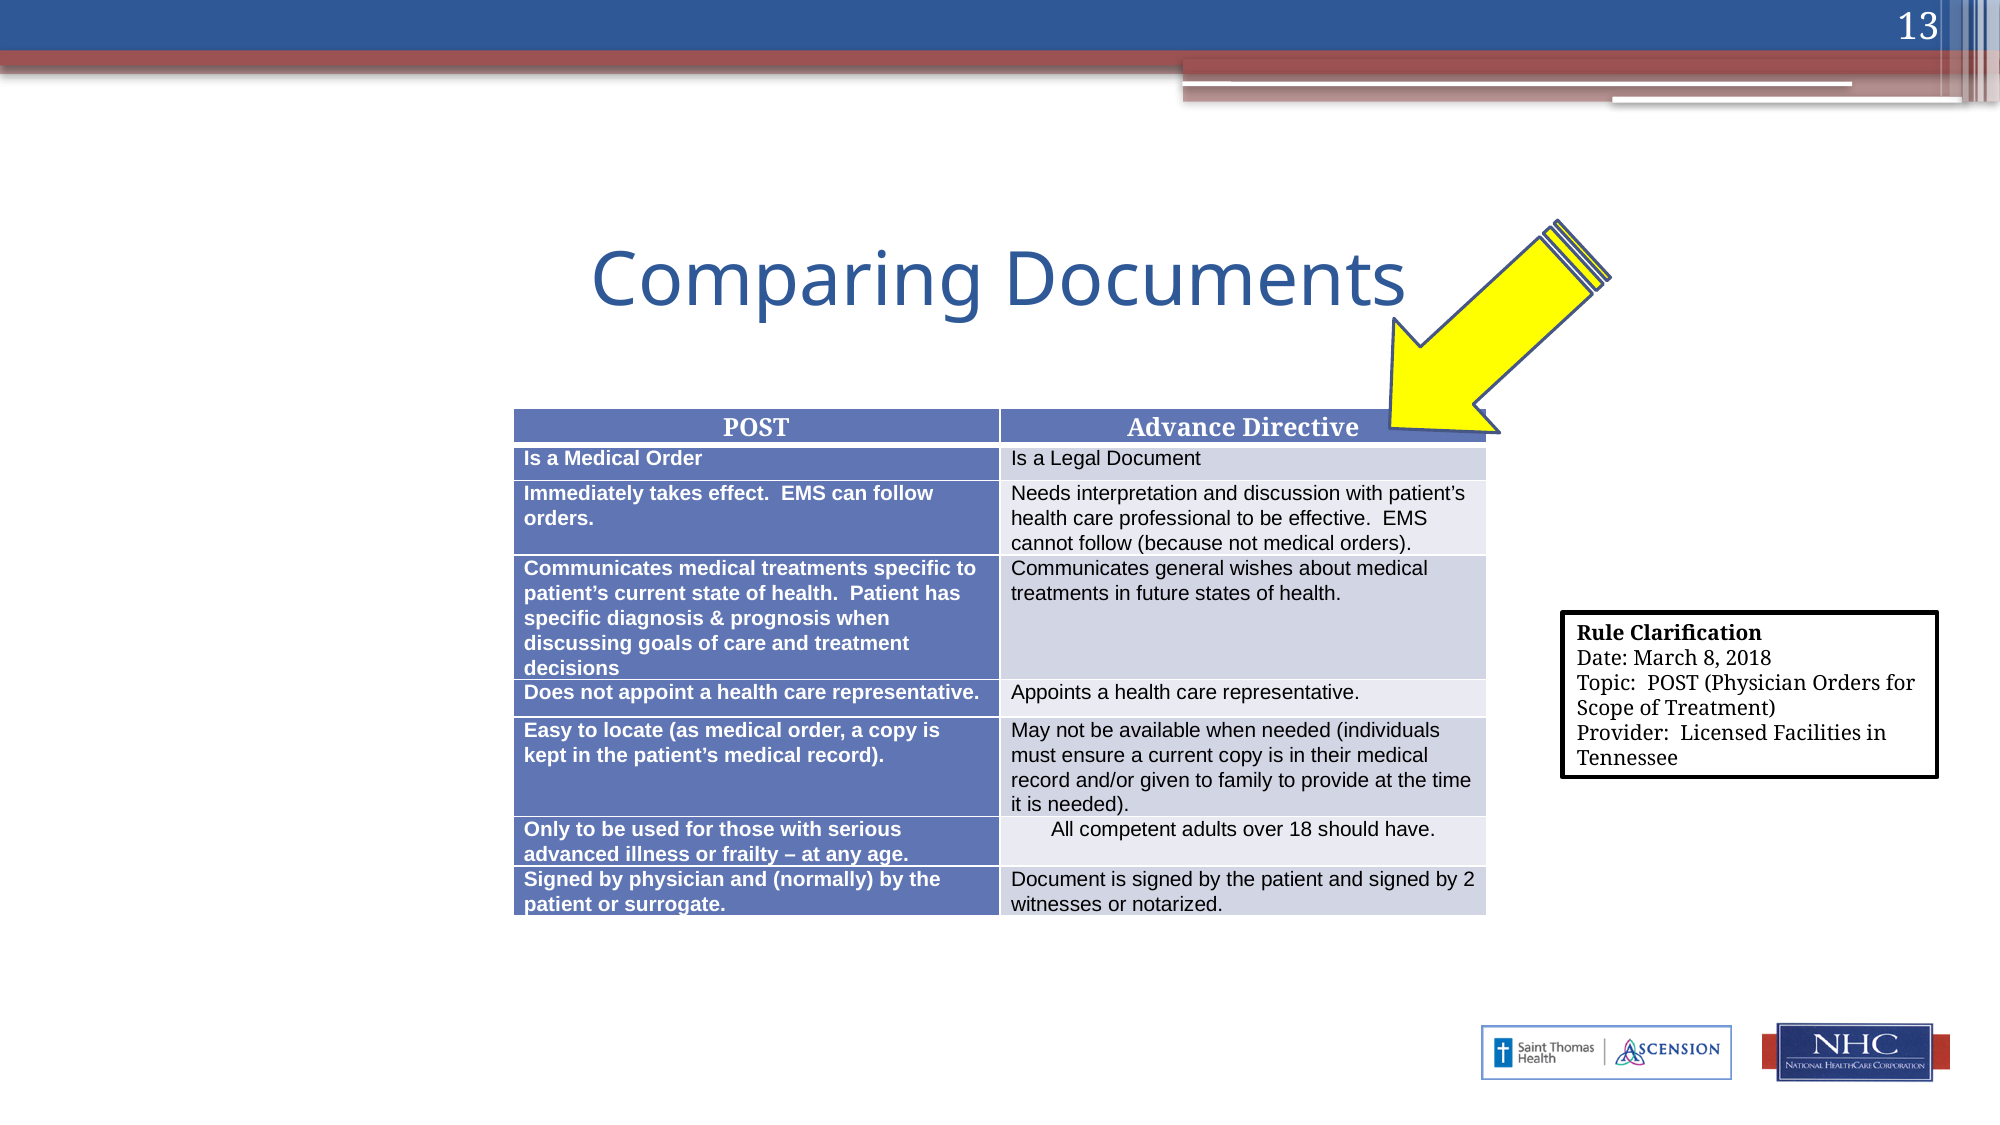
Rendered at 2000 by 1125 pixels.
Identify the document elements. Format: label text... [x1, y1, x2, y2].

text_box Rule Clarification Date: March 8, 2018 Topic: POST (Physician Orders for Scope of Treatment) Provider: Licensed Facilities in Tennessee [1562, 612, 1938, 778]
slide_number 13 [1787, 0, 1955, 61]
table_cell Needs interpretation and discussion with patient’s health care professional to be effective. EMS cannot follow (because not medical orders). [1001, 481, 1486, 554]
table_cell Communicates medical treatments specific to patient’s current state of health. Patient has specific diagnosis & prognosis when discussing goals of care and treatment decisions [514, 556, 999, 679]
table_cell Signed by physician and (normally) by the patient or surrogate. [514, 867, 999, 915]
table_cell Immediately takes effect. EMS can follow orders. [514, 481, 999, 554]
table_cell Easy to locate (as medical order, a copy is kept in the patient’s medical record). [514, 718, 999, 816]
table_header POST [514, 409, 999, 442]
table_cell All competent adults over 18 should have. [1001, 817, 1486, 865]
text_box [1387, 218, 1613, 435]
table_header Advance Directive [1001, 409, 1486, 442]
table_cell Is a Legal Document [1001, 448, 1486, 480]
table_cell Does not appoint a health care representative. [514, 680, 999, 716]
table_cell Only to be used for those with serious advanced illness or frailty – at any age. [514, 817, 999, 865]
title Comparing Documents [99, 187, 1900, 363]
picture [1761, 1012, 1950, 1089]
table_cell Communicates general wishes about medical treatments in future states of health. [1001, 556, 1486, 679]
table_cell Is a Medical Order [514, 448, 999, 480]
table_cell Appoints a health care representative. [1001, 680, 1486, 716]
table_cell Document is signed by the patient and signed by 2 witnesses or notarized. [1001, 867, 1486, 915]
picture [1481, 1025, 1732, 1081]
table_cell May not be available when needed (individuals must ensure a current copy is in their medical record and/or given to family to provide at the time it is needed). [1001, 718, 1486, 816]
